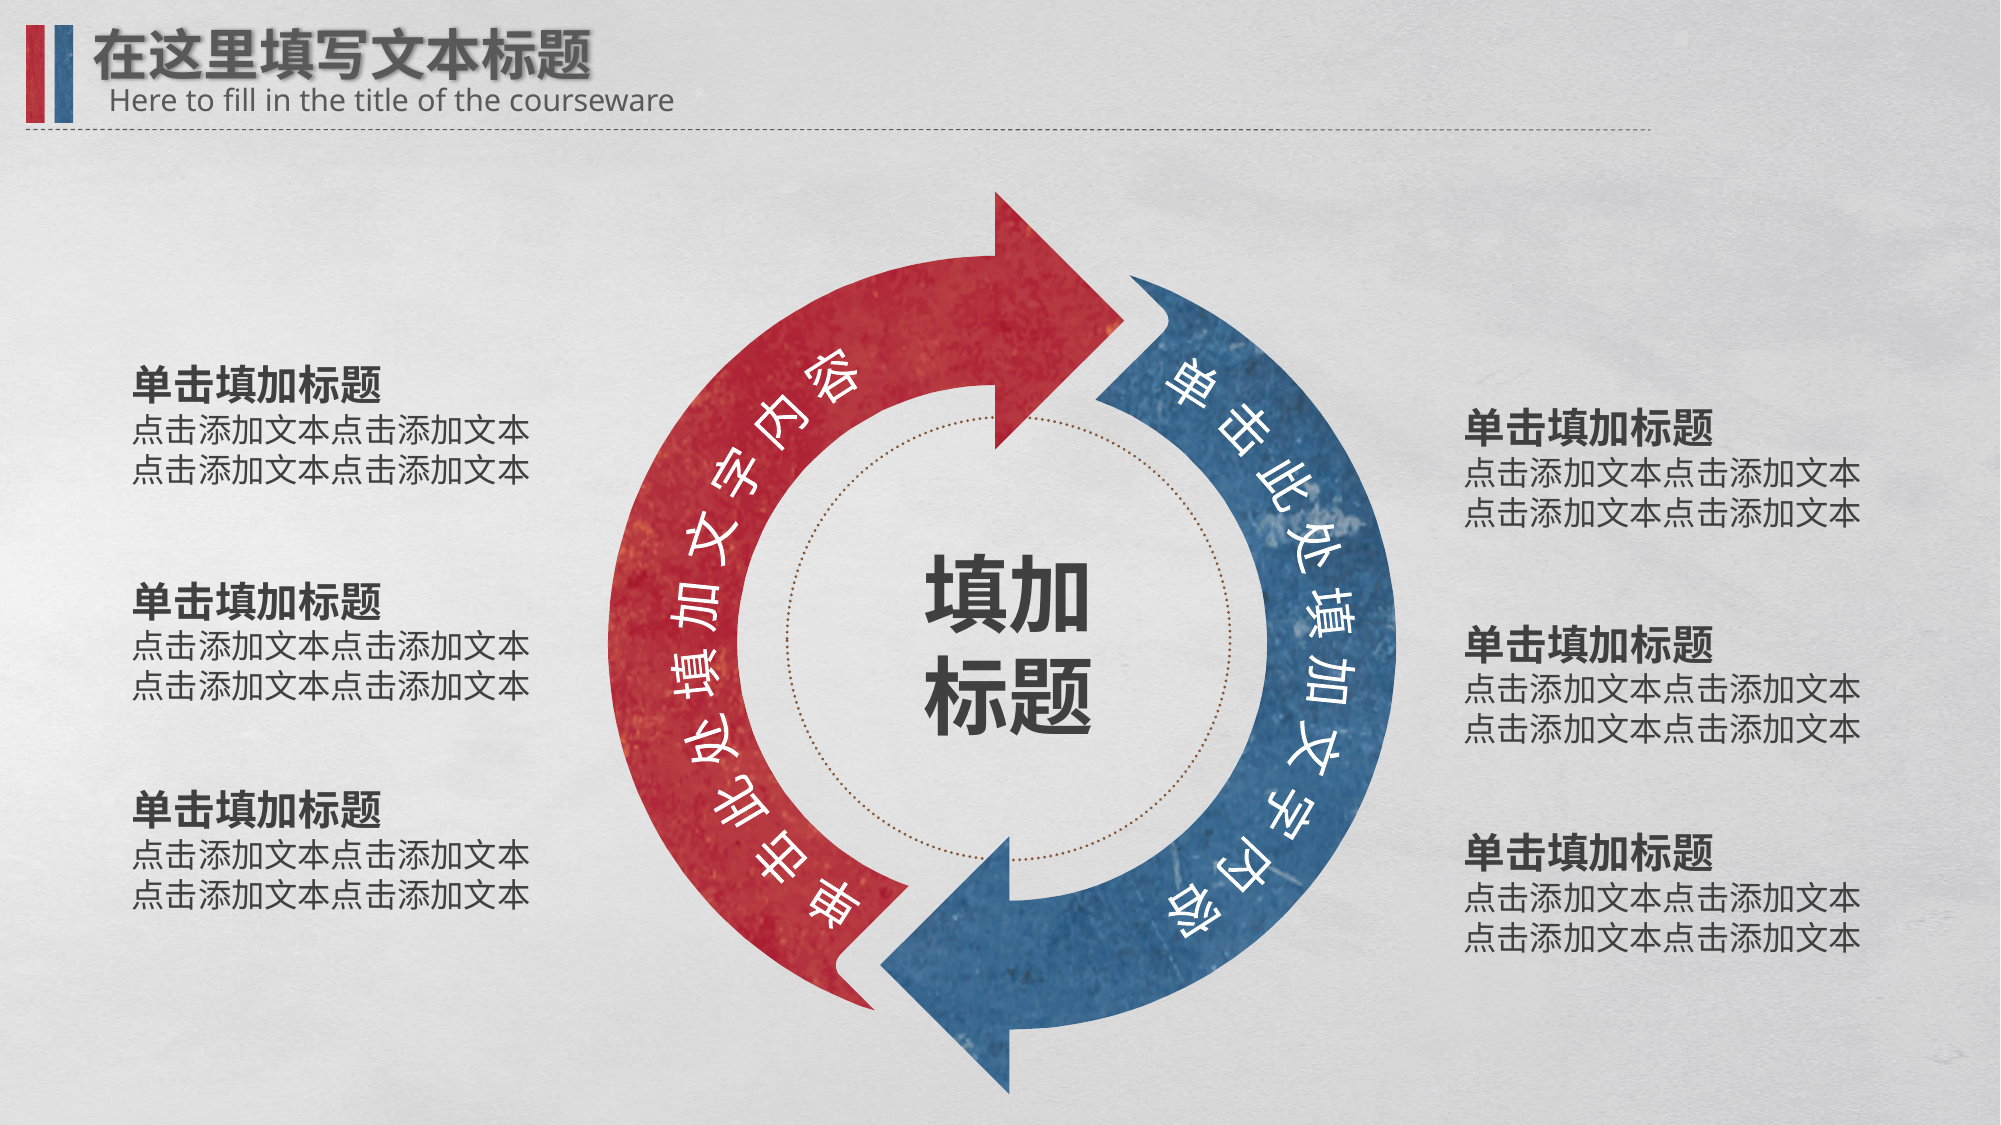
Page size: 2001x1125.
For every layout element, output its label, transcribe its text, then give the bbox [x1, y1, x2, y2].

text_box 单击填加标题 点击添加文本点击添加文本 点击添加文本点击添加文本 [1441, 816, 1928, 969]
text_box [25, 25, 46, 124]
text_box [880, 275, 1397, 1095]
picture [0, 0, 2001, 1125]
text_box [54, 25, 74, 124]
text_box 在这里填写文本标题 [78, 12, 787, 95]
text_box 单击填加标题 点击添加文本点击添加文本 点击添加文本点击添加文本 [1441, 391, 1928, 544]
text_box [787, 417, 1231, 861]
text_box 单击填加标题 点击添加文本点击添加文本 点击添加文本点击添加文本 [1441, 607, 1928, 760]
text_box Here to fill in the title of the courseware [93, 73, 690, 125]
text_box 单击填加标题 点击添加文本点击添加文本 点击添加文本点击添加文本 [109, 564, 596, 717]
text_box [607, 191, 1125, 1011]
text_box 填加 标题 [901, 530, 1117, 757]
text_box 单击填加标题 点击添加文本点击添加文本 点击添加文本点击添加文本 [109, 348, 596, 500]
text_box 单击填加标题 点击添加文本点击添加文本 点击添加文本点击添加文本 [109, 773, 596, 925]
